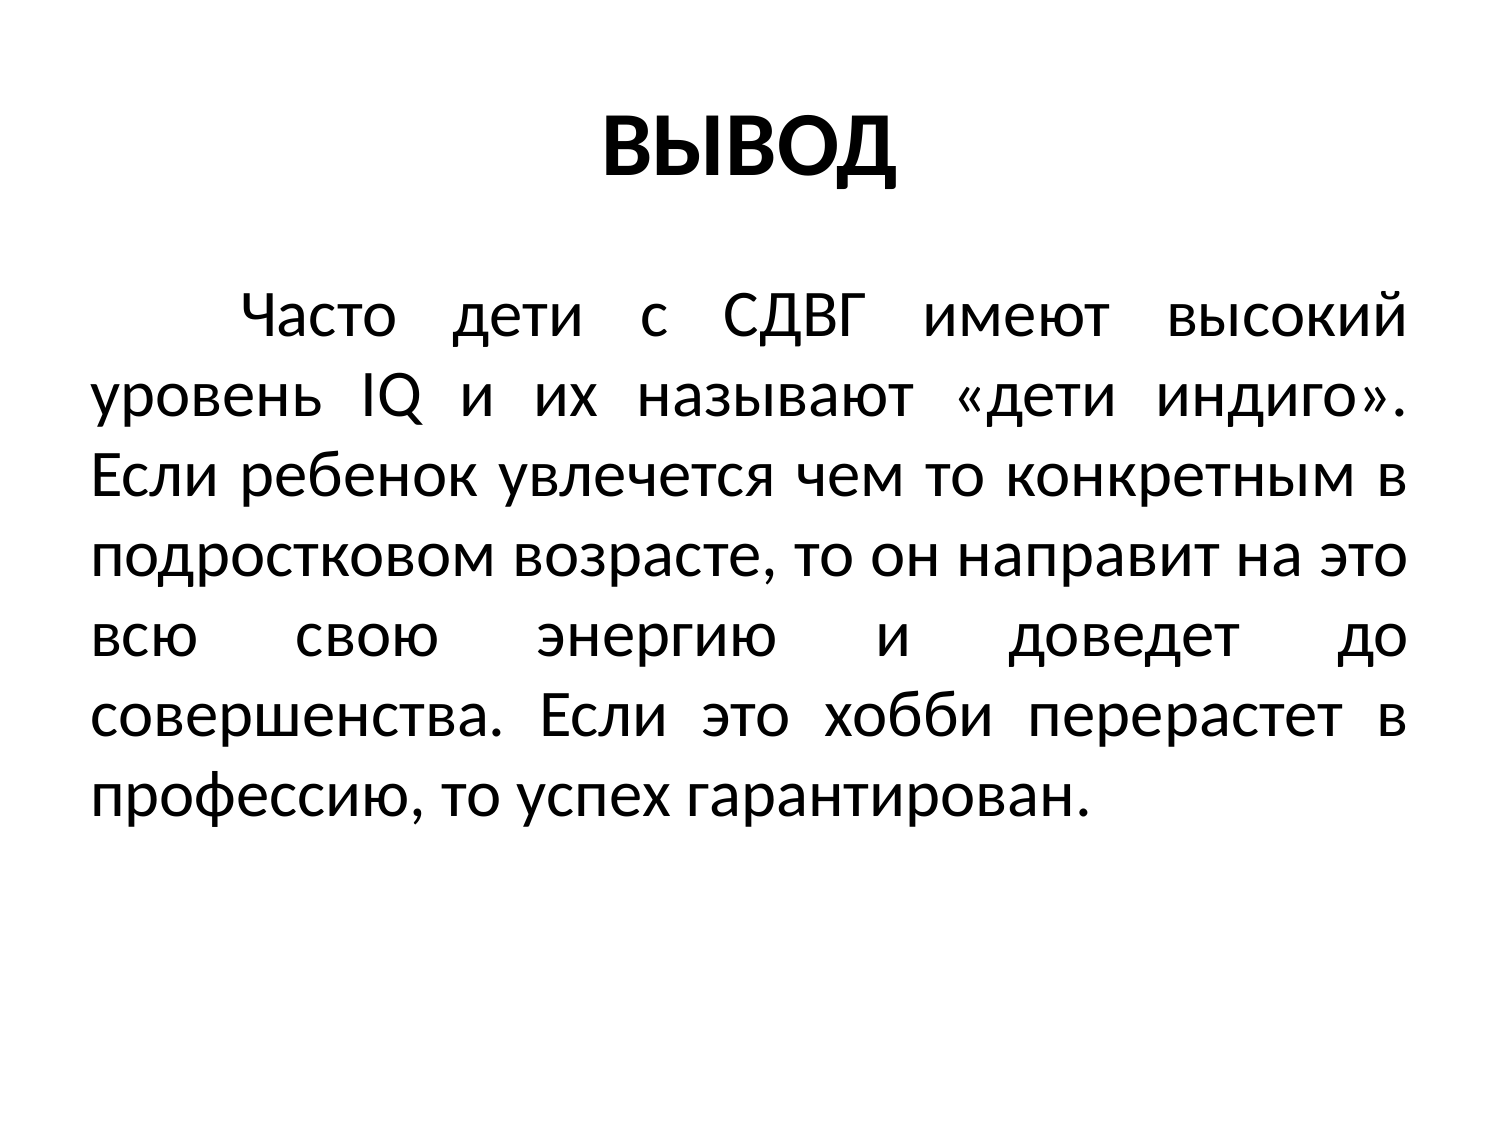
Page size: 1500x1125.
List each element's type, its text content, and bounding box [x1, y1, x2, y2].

list Часто дети с СДВГ имеют высокий уровень IQ и их называют «дети индиго». Если ребенок увлечется чем то конкретным в подростковом возрасте, то он направит на это всю свою энергию и доведет до совершенства. Если это хобби перерастет в профессию, то успех гарантирован. [75, 262, 1425, 1005]
title ВЫВОД [75, 45, 1425, 233]
